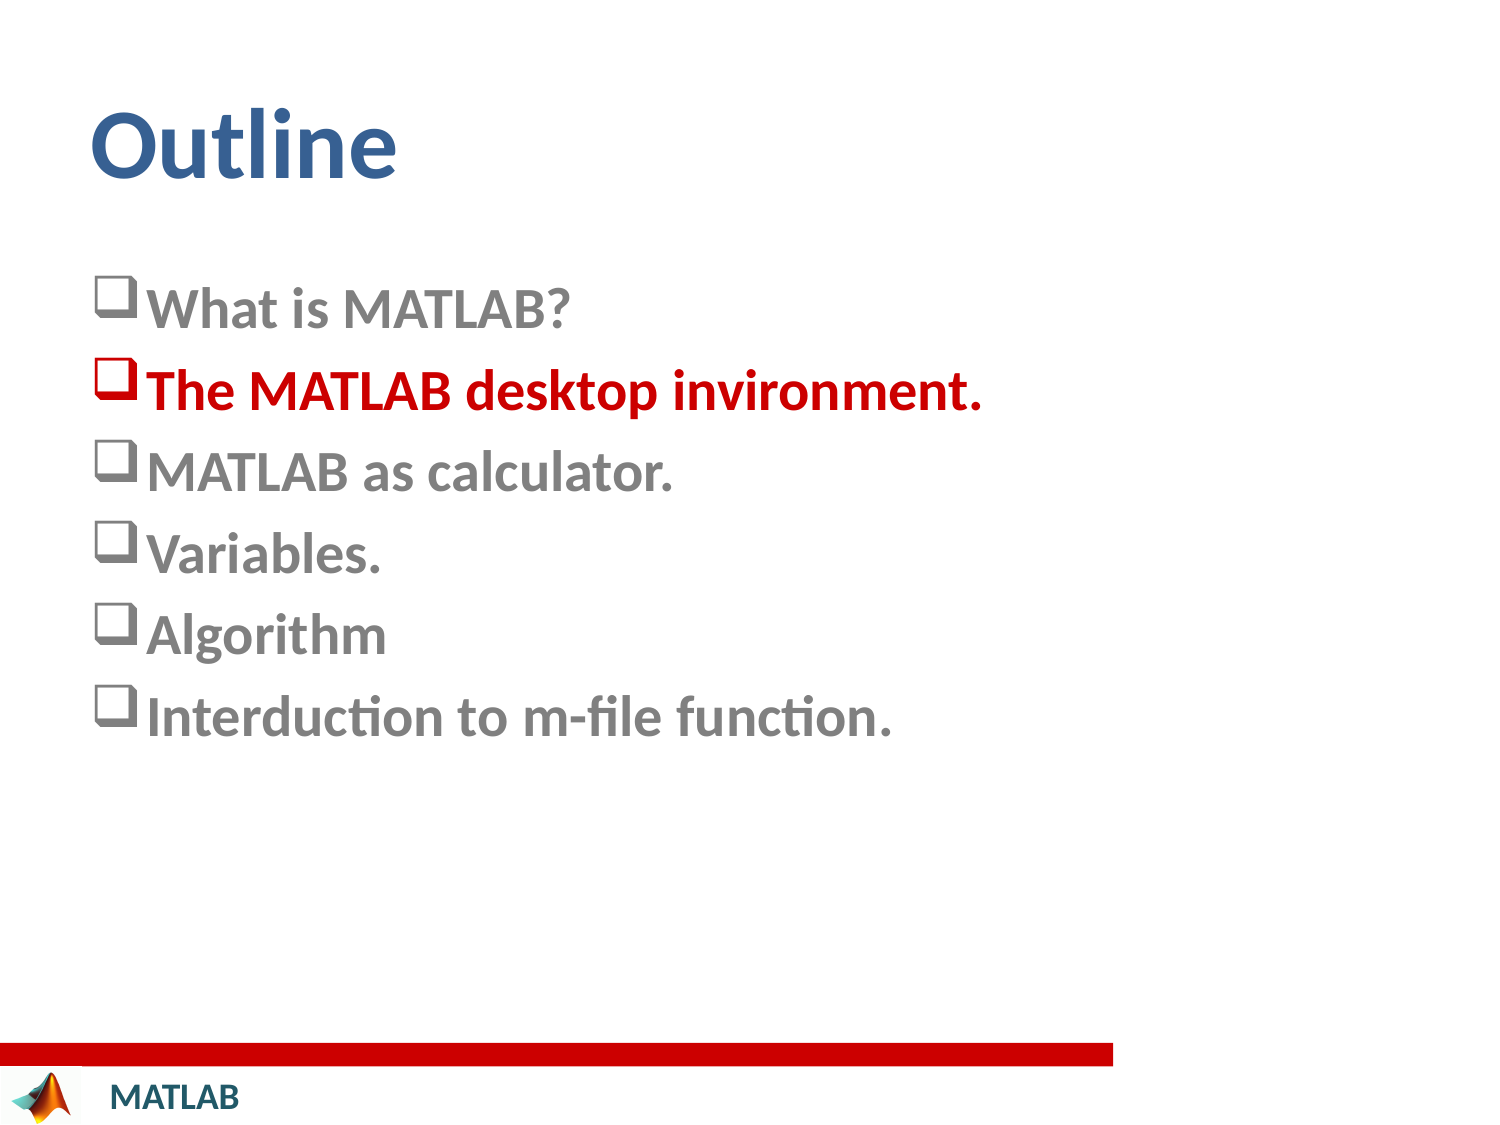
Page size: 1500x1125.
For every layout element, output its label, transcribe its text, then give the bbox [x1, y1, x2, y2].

text_box MATLAB [94, 1064, 255, 1125]
picture [0, 1066, 83, 1125]
footer [0, 1042, 1114, 1067]
list What is MATLAB? The MATLAB desktop invironment. MATLAB as calculator. Variables. Algorithm Interduction to m-file function. [75, 262, 1425, 931]
title Outline [75, 45, 1425, 233]
